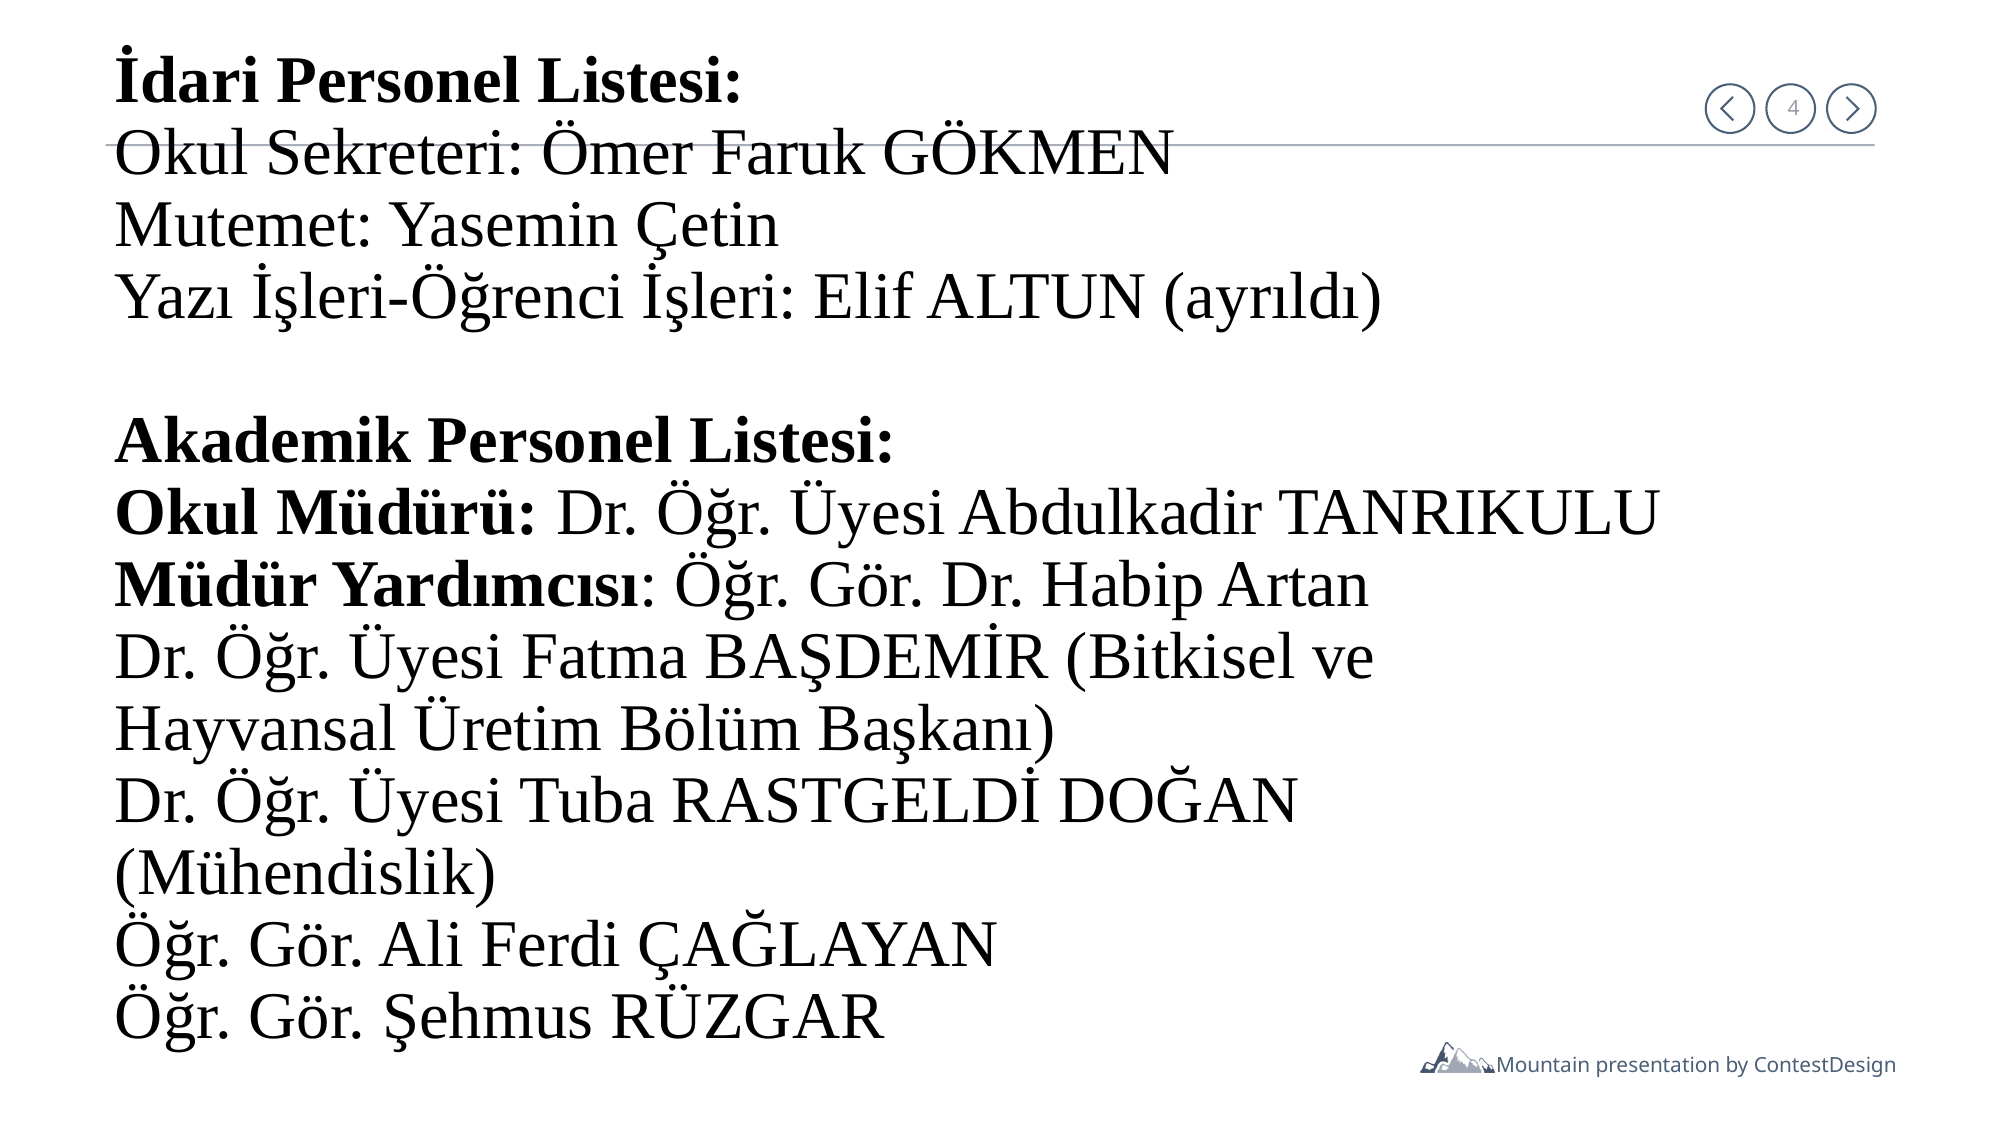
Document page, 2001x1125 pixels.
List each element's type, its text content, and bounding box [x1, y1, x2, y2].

title İdari Personel Listesi: Okul Sekreteri: Ömer Faruk GÖKMEN Mutemet: Yasemin Çetin Yazı İşleri-Öğrenci İşleri: Elif ALTUN (ayrıldı) Akademik Personel Listesi: Okul Müdürü: Dr. Öğr. Üyesi Abdulkadir TANRIKULU Müdür Yardımcısı: Öğr. Gör. Dr. Habip Artan Dr. Öğr. Üyesi Fatma BAŞDEMİR (Bitkisel ve Hayvansal Üretim Bölüm Başkanı) Dr. Öğr. Üyesi Tuba RASTGELDİ DOĞAN (Mühendislik) Öğr. Gör. Ali Ferdi ÇAĞLAYAN Öğr. Gör. Şehmus RÜZGAR [99, 36, 1684, 1083]
slide_number 4 [1767, 84, 1815, 133]
